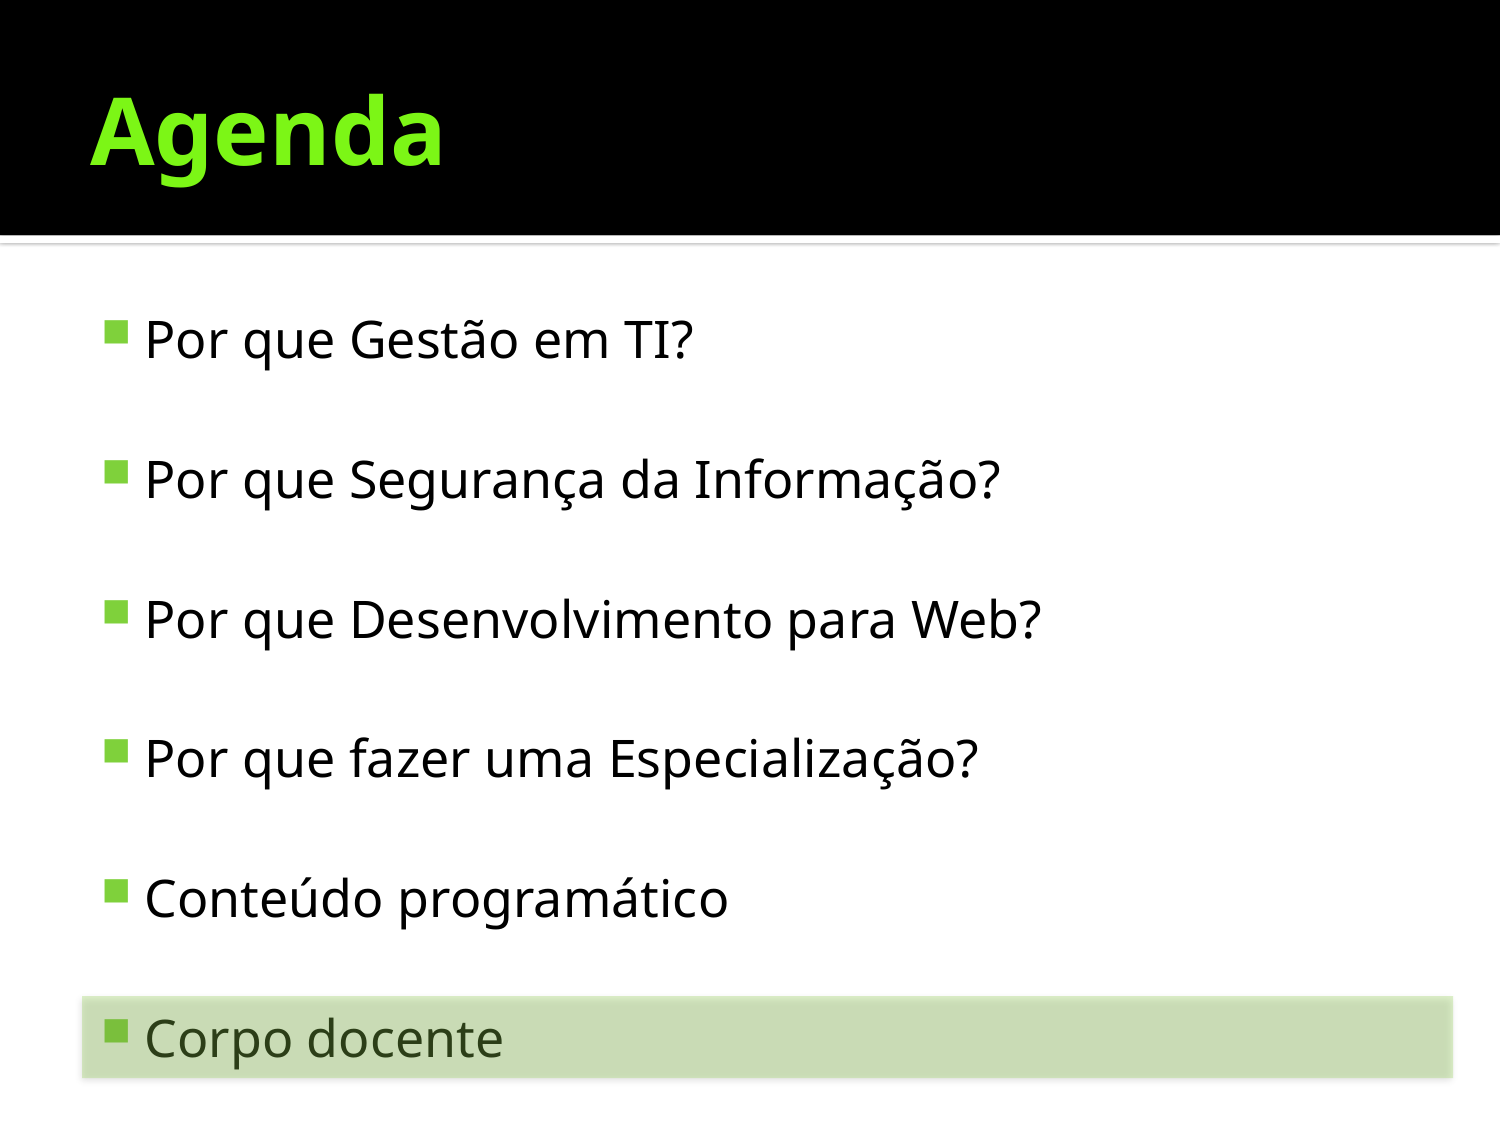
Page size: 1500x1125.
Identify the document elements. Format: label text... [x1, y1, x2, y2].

text_box [81, 996, 1454, 1079]
title Agenda [75, 25, 1425, 231]
list Por que Gestão em TI? Por que Segurança da Informação? Por que Desenvolvimento para Web? Por que fazer uma Especialização? Conteúdo programático Corpo docente [75, 291, 1425, 1079]
